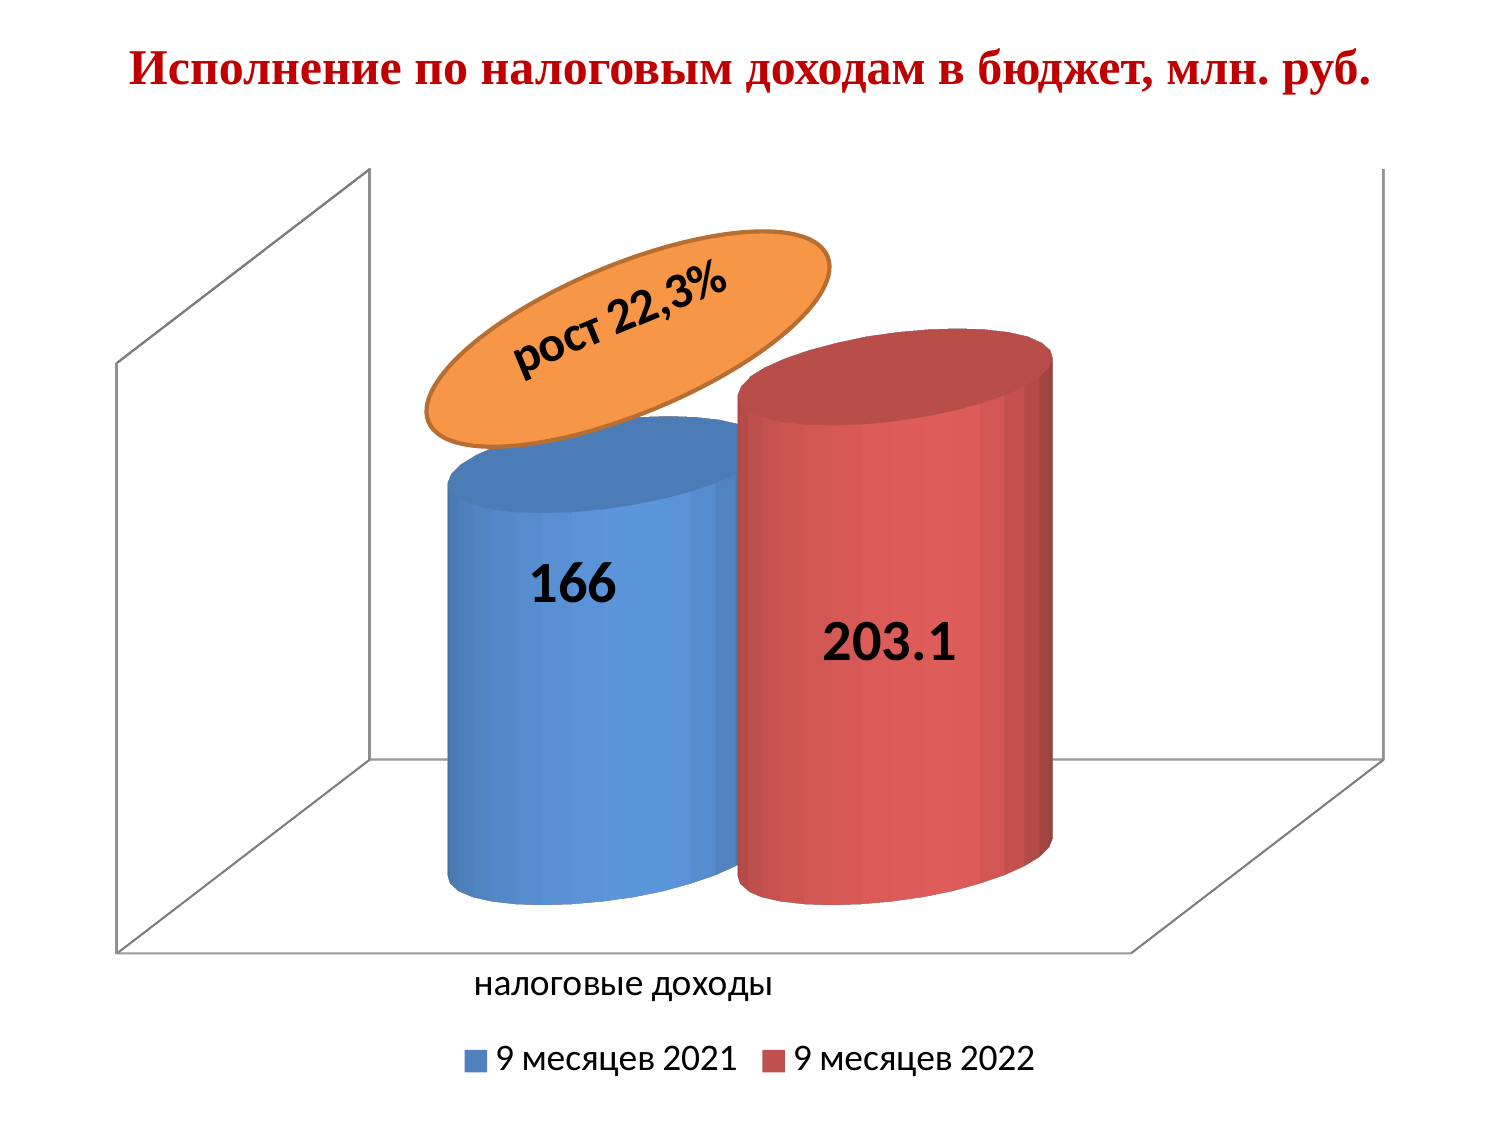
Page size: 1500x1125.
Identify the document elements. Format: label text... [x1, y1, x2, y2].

title Исполнение по налоговым доходам в бюджет, млн. руб. [75, 24, 1425, 105]
chart [74, 149, 1426, 1088]
